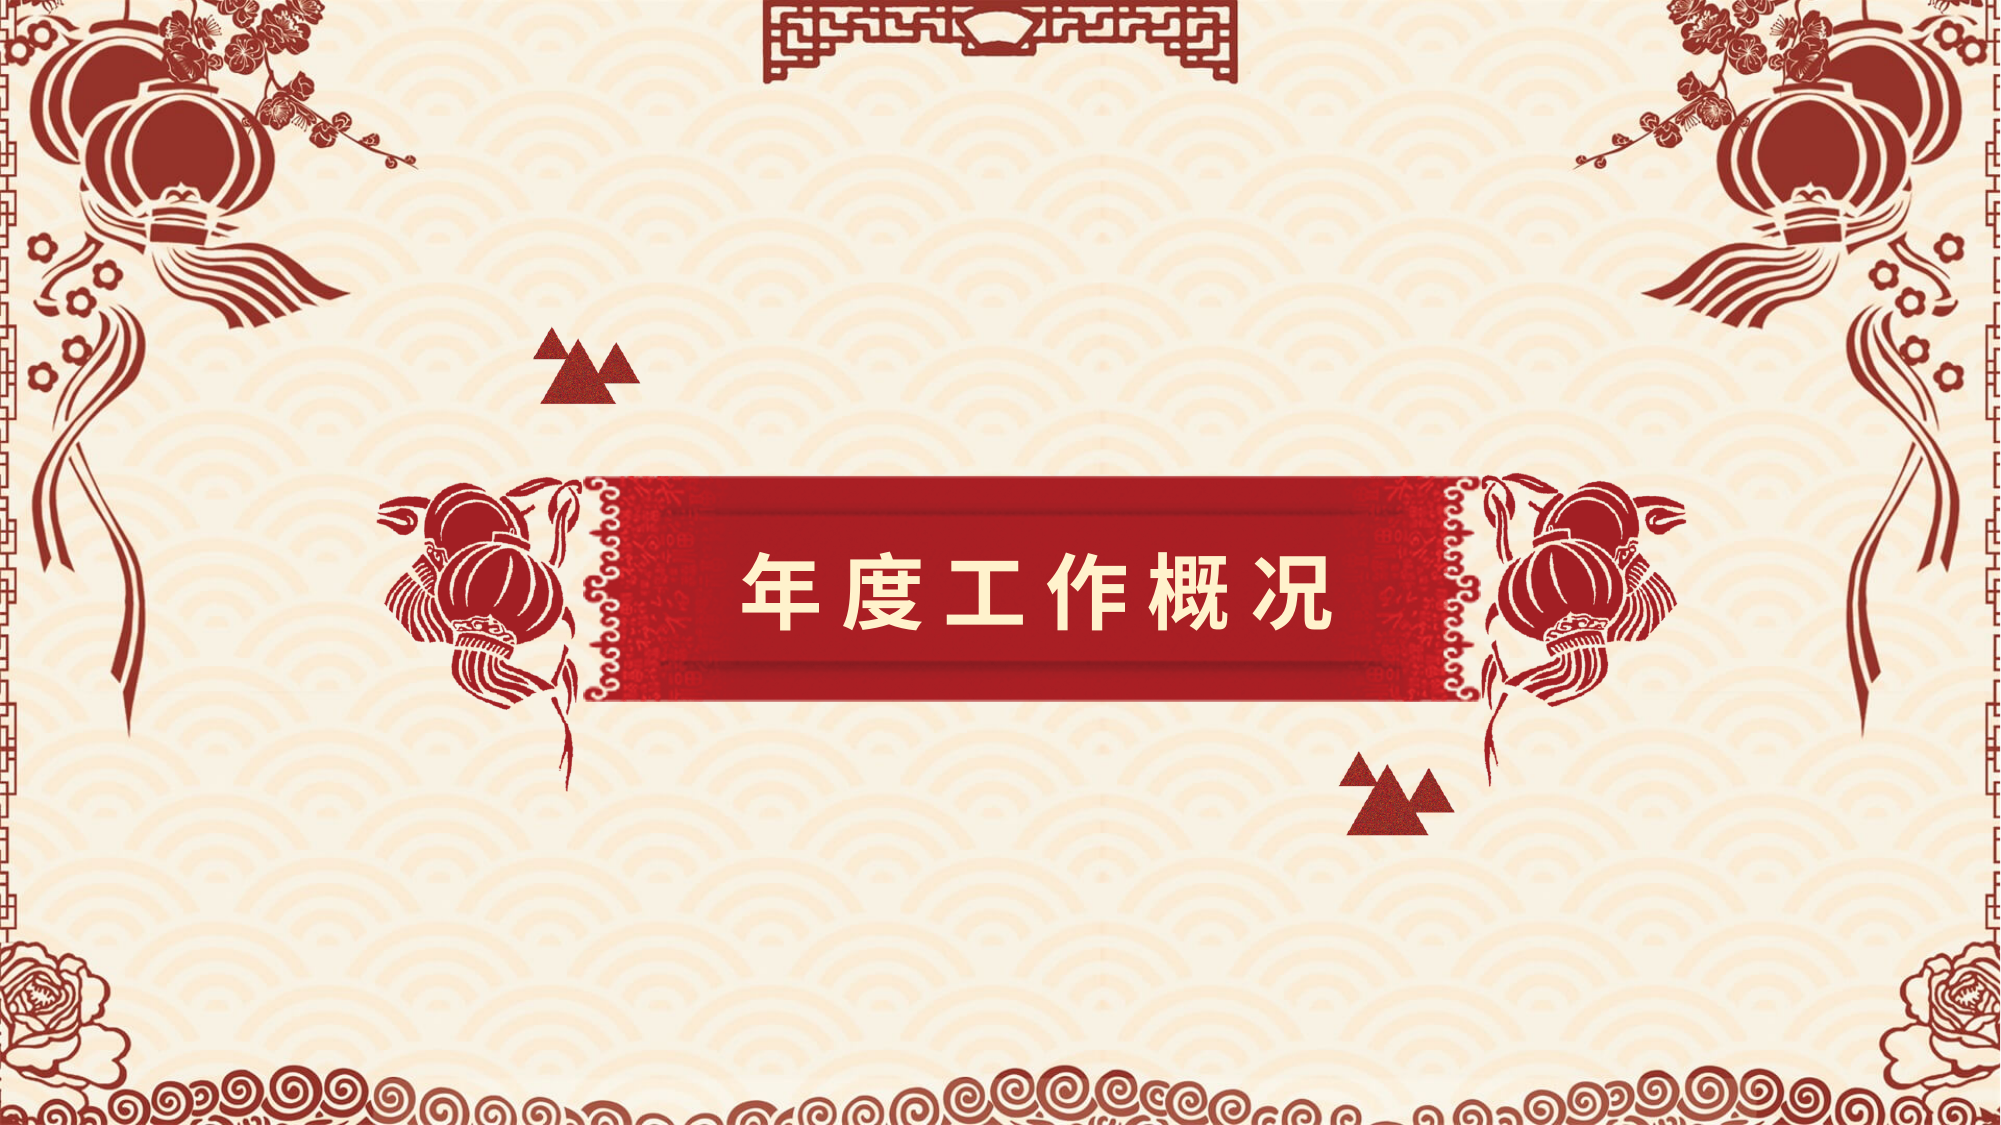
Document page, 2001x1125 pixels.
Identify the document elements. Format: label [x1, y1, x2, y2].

text_box [321, 294, 1715, 861]
picture [0, 0, 2001, 1125]
